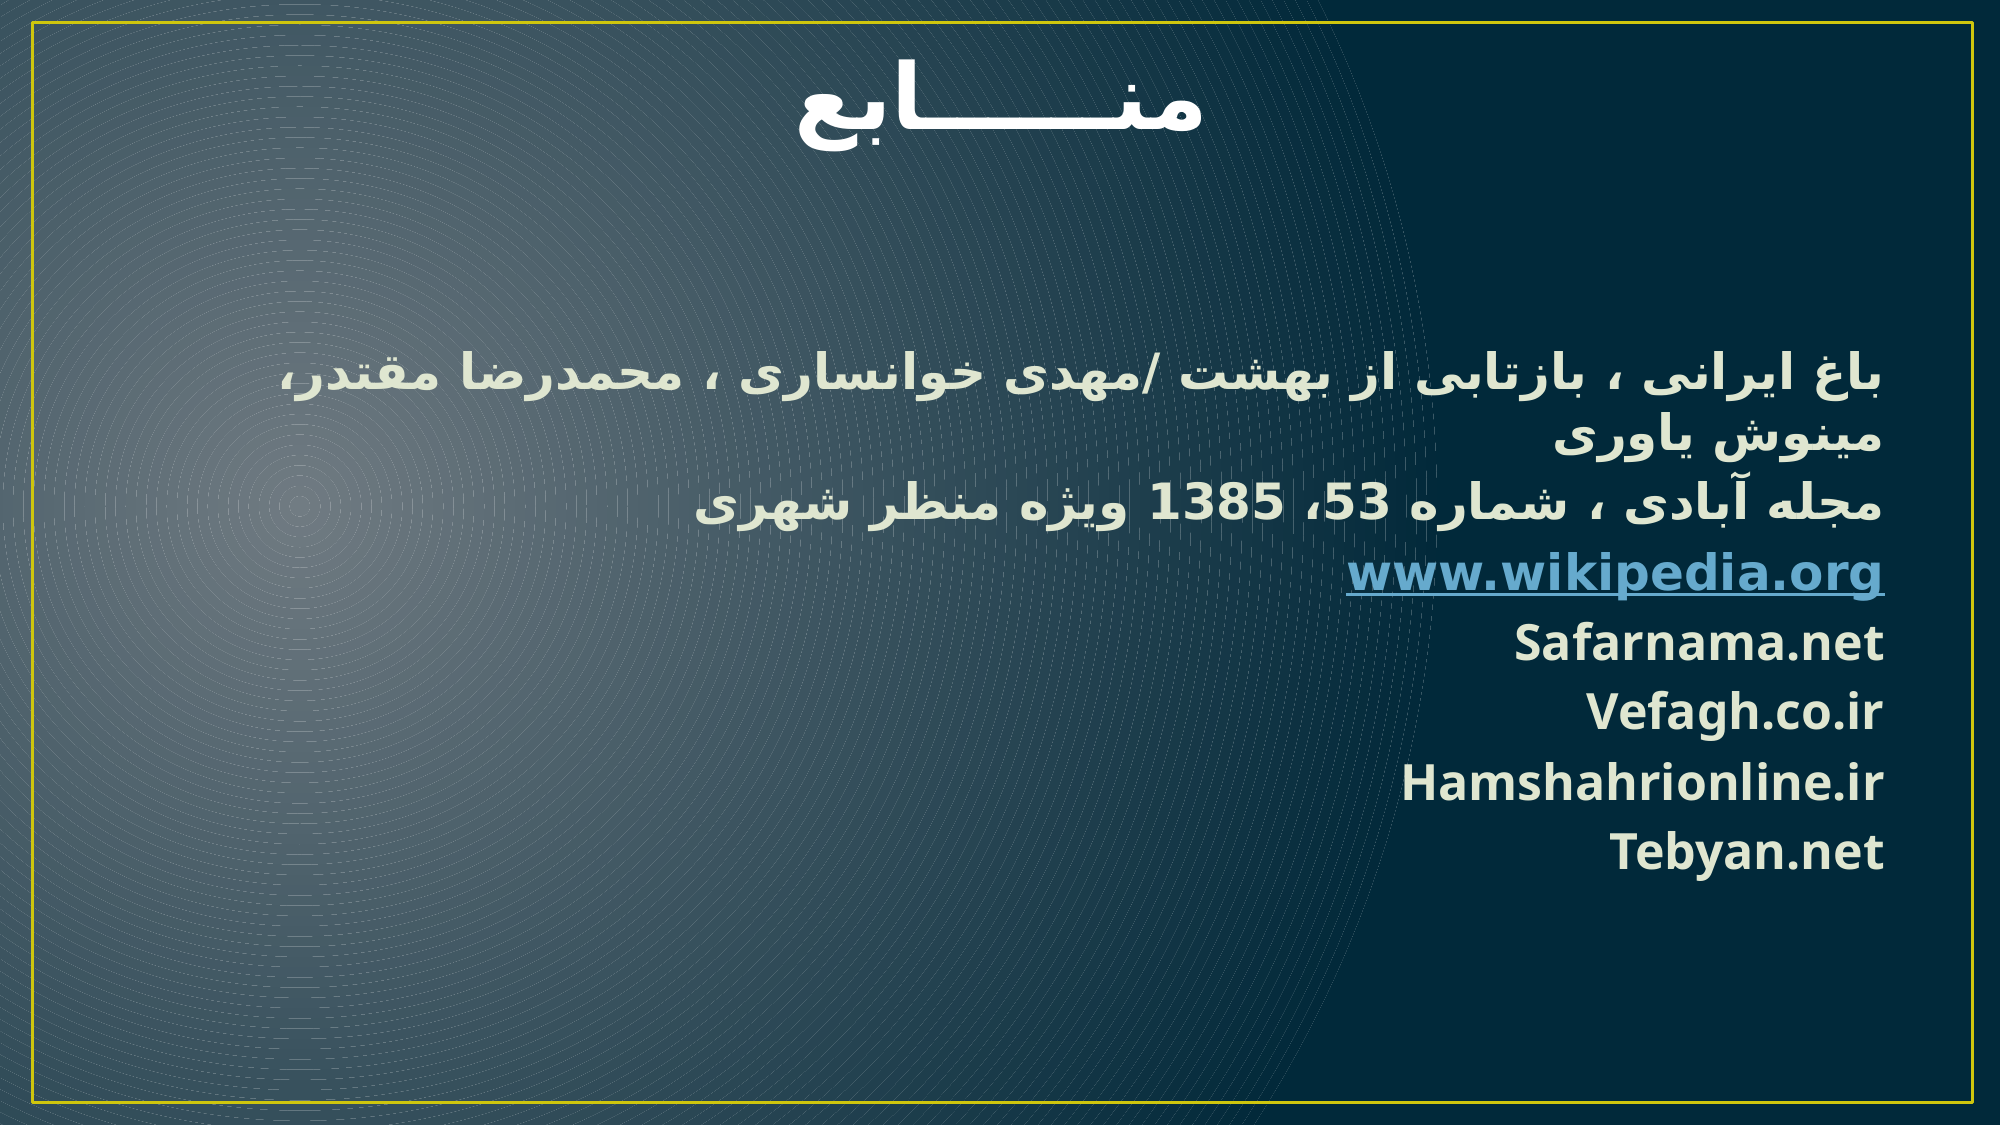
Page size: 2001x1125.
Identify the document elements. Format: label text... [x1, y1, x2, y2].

list باغ ایرانی ، بازتابی از بهشت /مهدی خوانساری ، محمدرضا مقتدر، مینوش یاوری مجله آبادی ، شماره 53، 1385 ویژه منظر شهری www.wikipedia.org Safarnama.net Vefagh.co.ir Hamshahrionline.ir Tebyan.net [99, 262, 1900, 1005]
text_box منــــــابع [779, 30, 1223, 156]
